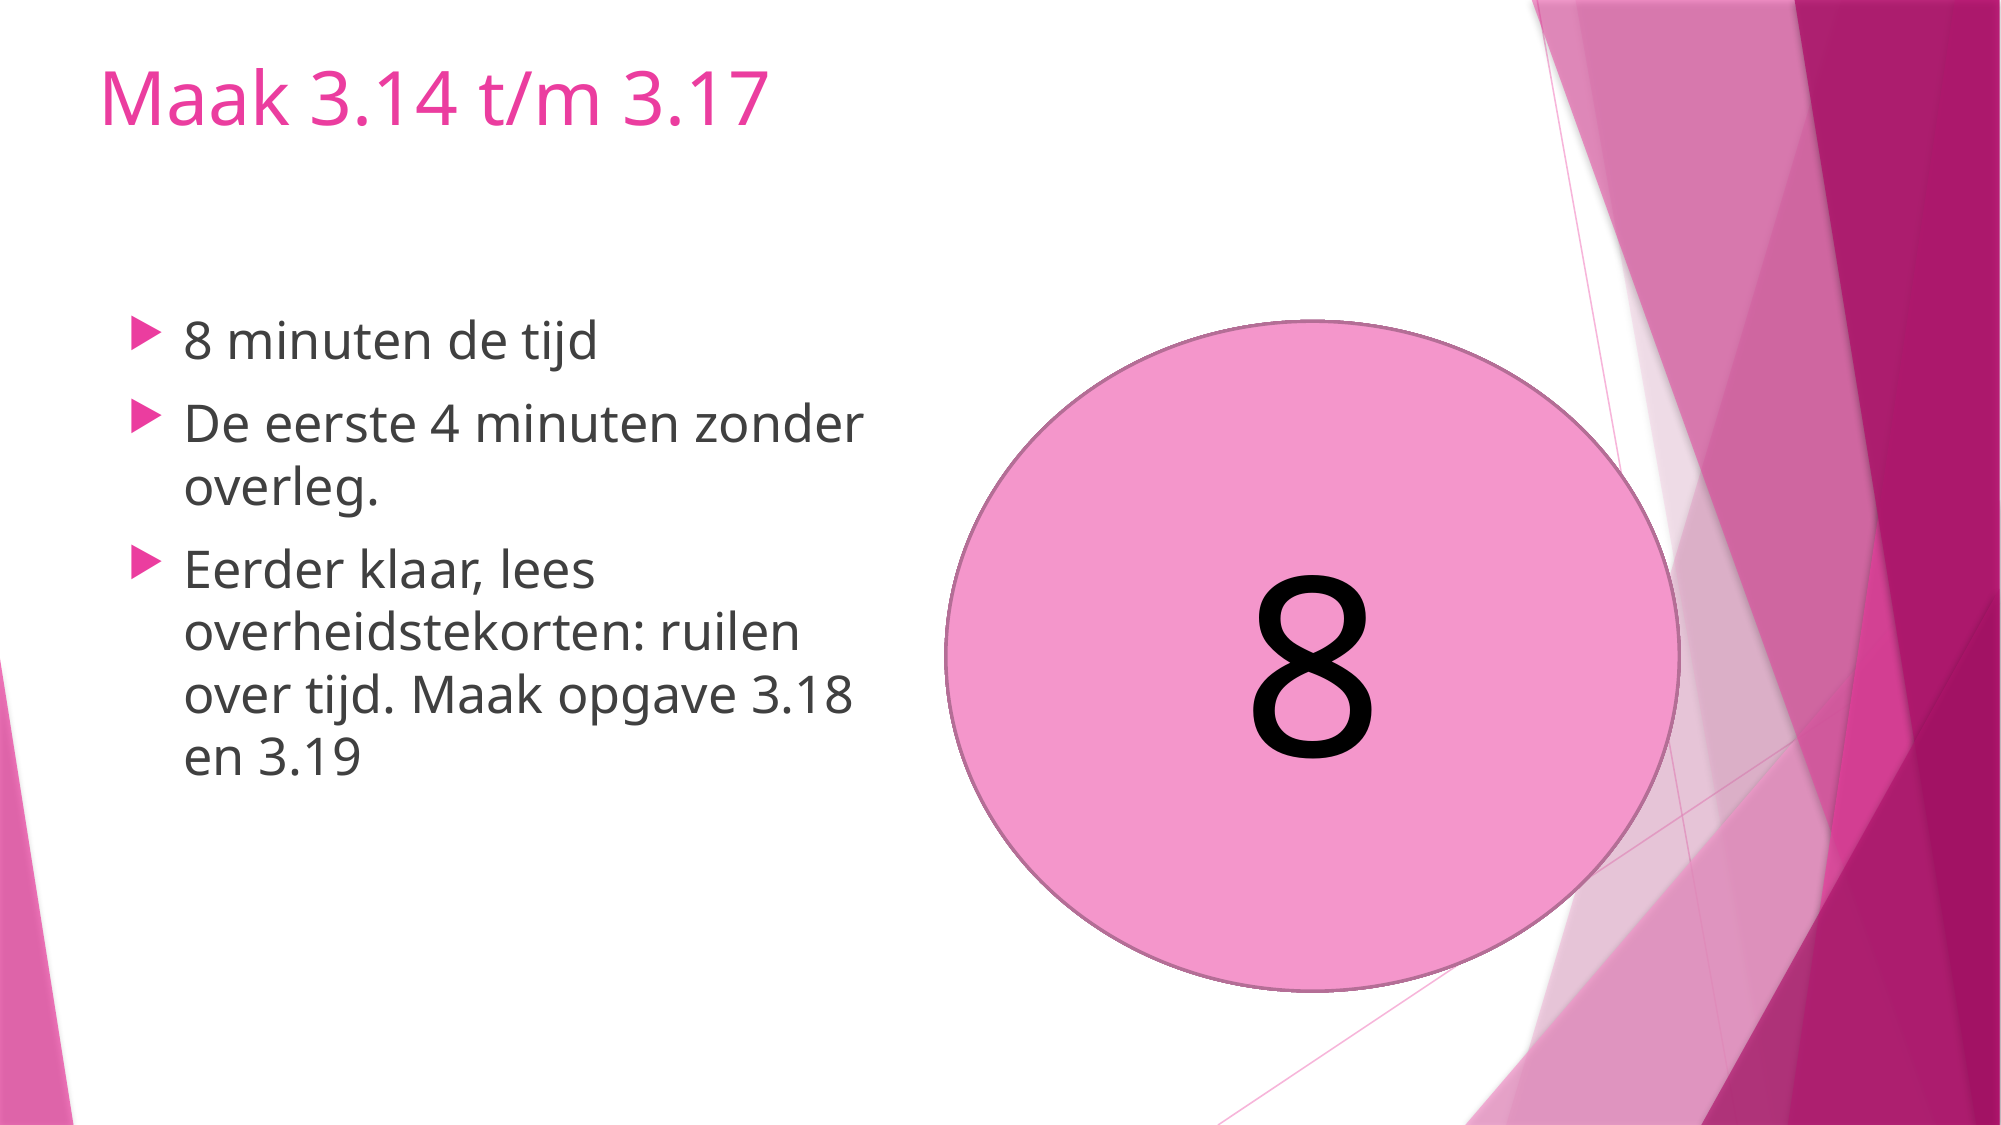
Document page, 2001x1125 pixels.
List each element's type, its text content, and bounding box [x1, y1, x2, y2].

text_box 8 [944, 319, 1681, 993]
title Maak 3.14 t/m 3.17 [83, 42, 1494, 260]
list 8 minuten de tijd De eerste 4 minuten zonder overleg. Eerder klaar, lees overheidstekorten: ruilen over tijd. Maak opgave 3.18 en 3.19 [112, 299, 896, 992]
